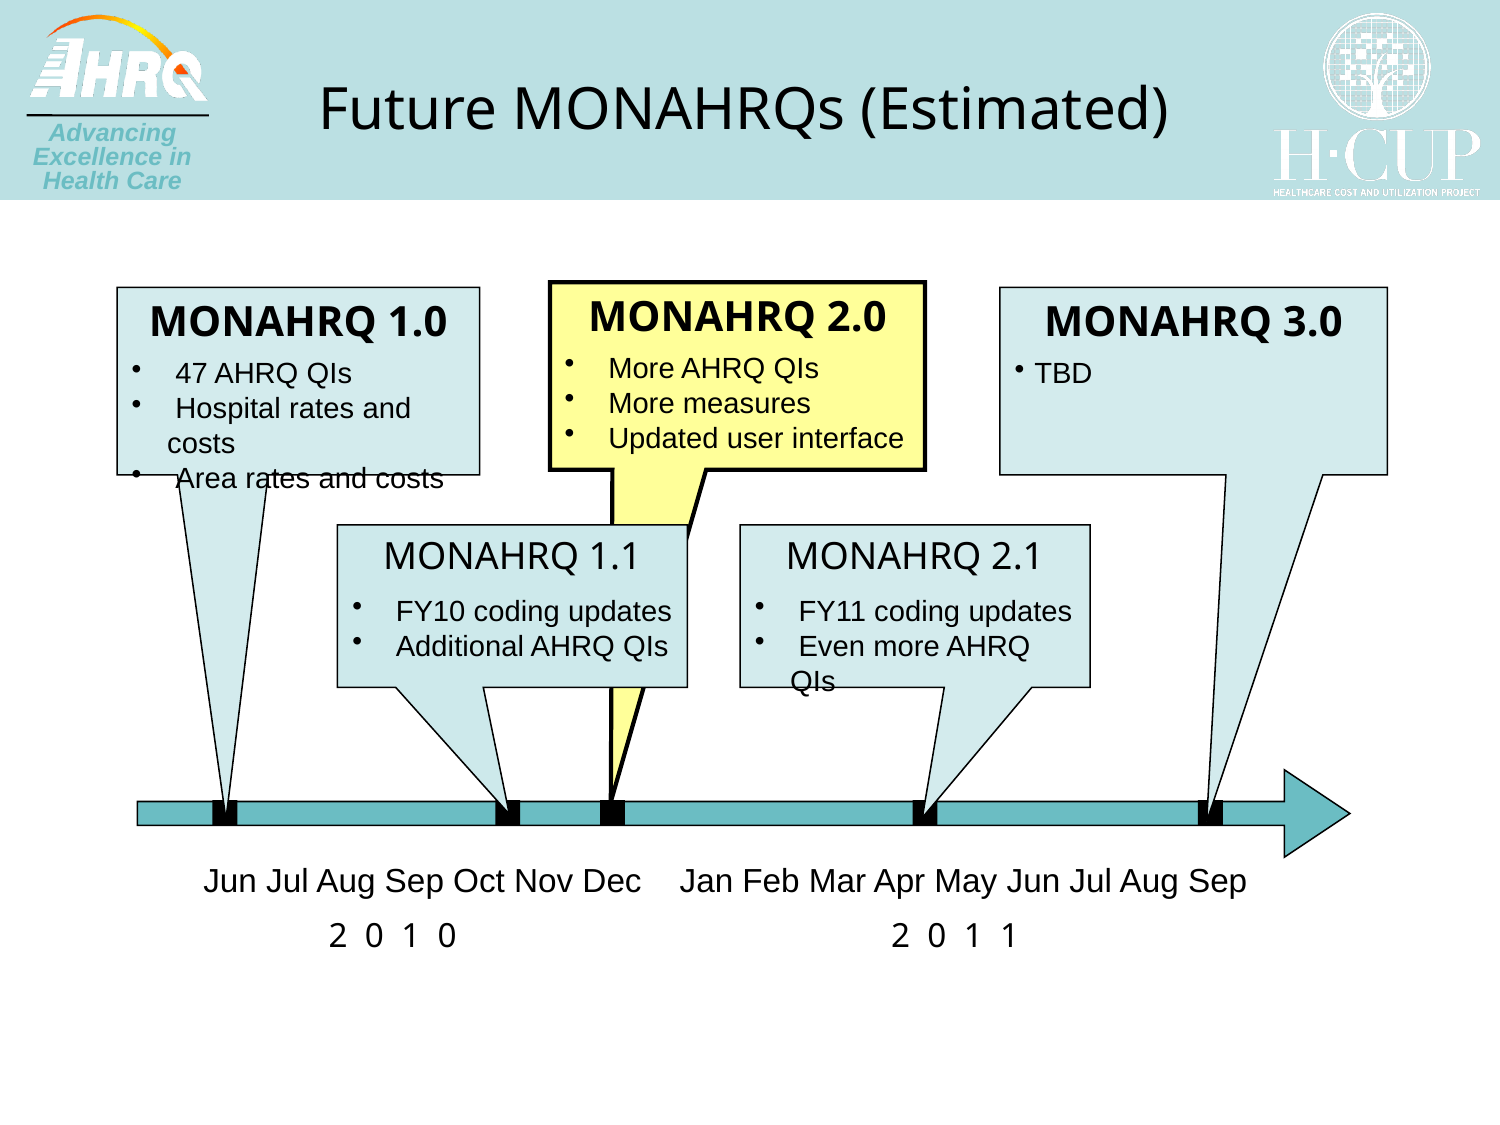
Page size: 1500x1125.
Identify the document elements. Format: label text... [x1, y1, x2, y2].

picture [26, 12, 211, 104]
title Future MONAHRQs (Estimated) [249, 12, 1238, 201]
picture [1270, 10, 1483, 199]
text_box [116, 281, 1388, 963]
